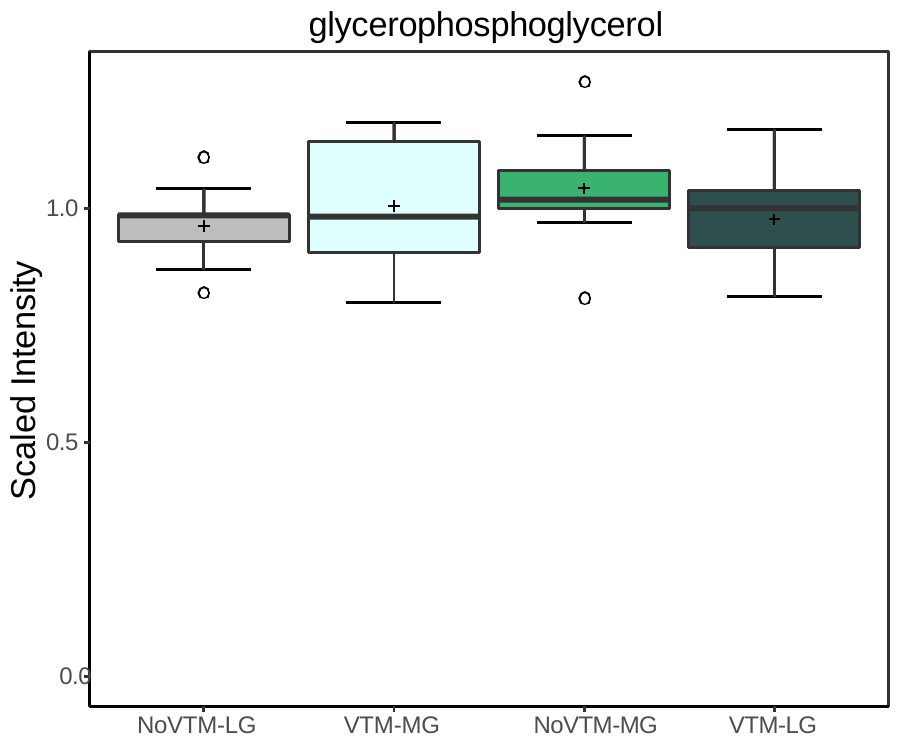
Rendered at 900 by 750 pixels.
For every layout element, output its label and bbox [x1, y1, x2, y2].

slide_number [134, 713, 290, 750]
text_box [1, 256, 82, 503]
text_box [44, 190, 82, 222]
text_box [306, 0, 672, 44]
text_box [83, 50, 891, 738]
footer [57, 661, 95, 750]
